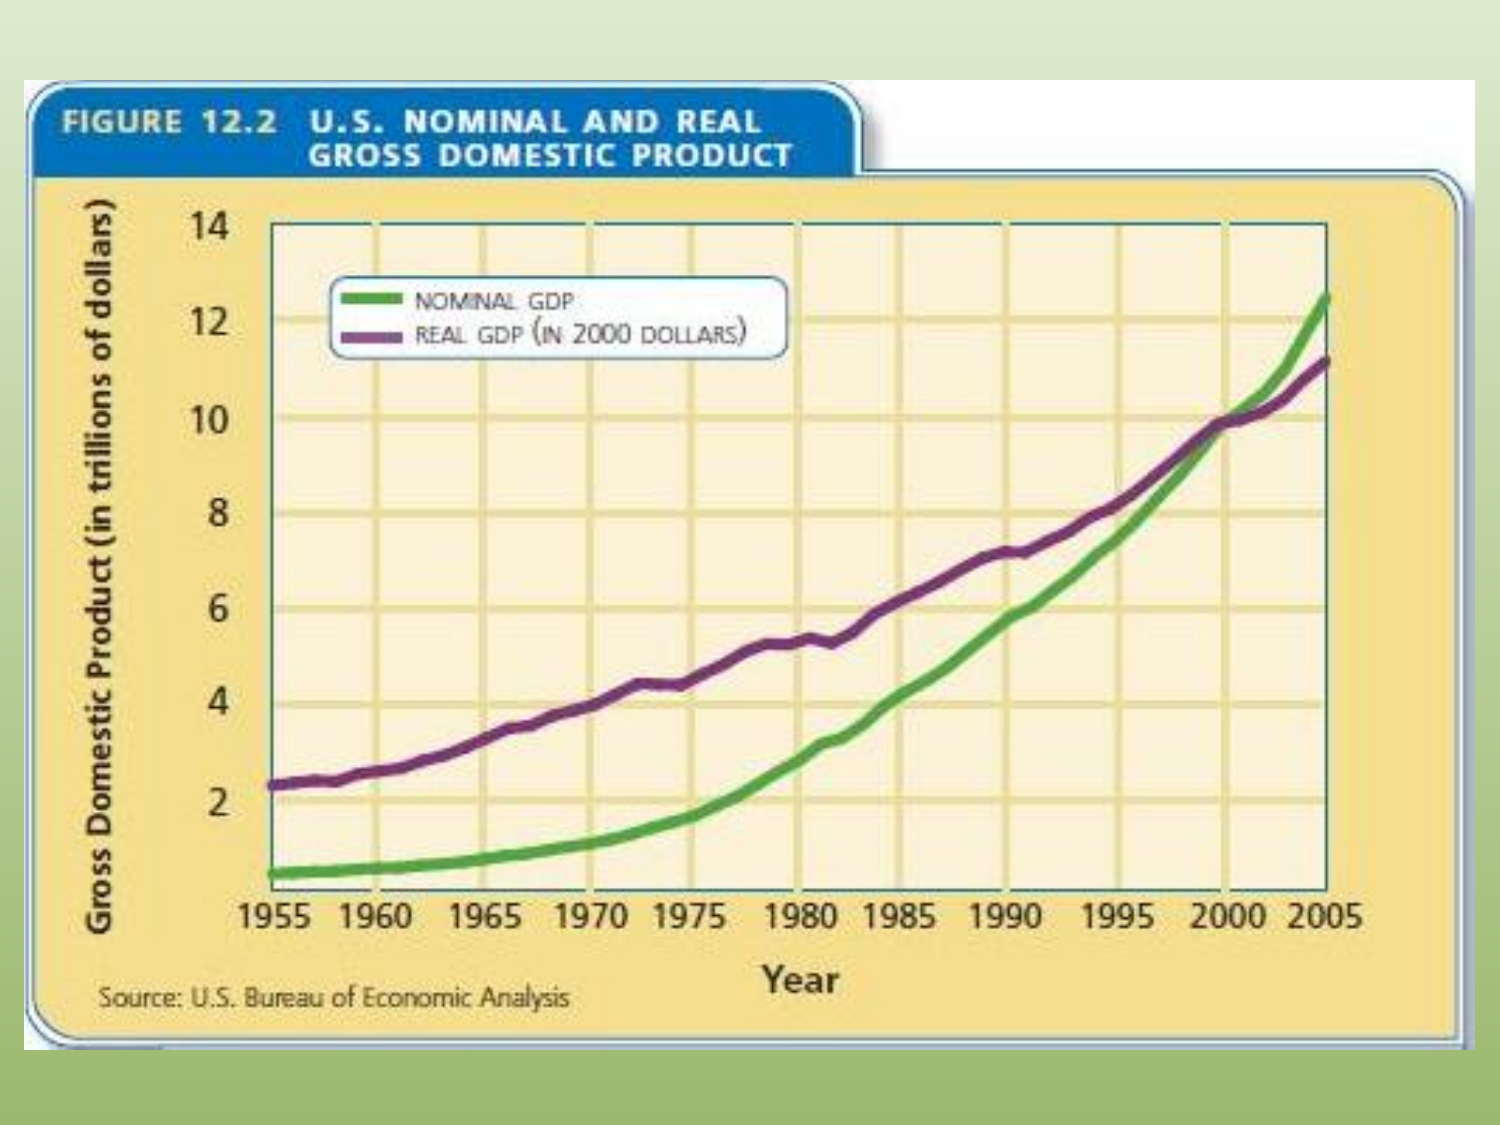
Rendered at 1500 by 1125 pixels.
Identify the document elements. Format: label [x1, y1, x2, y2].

picture [24, 80, 1476, 1051]
